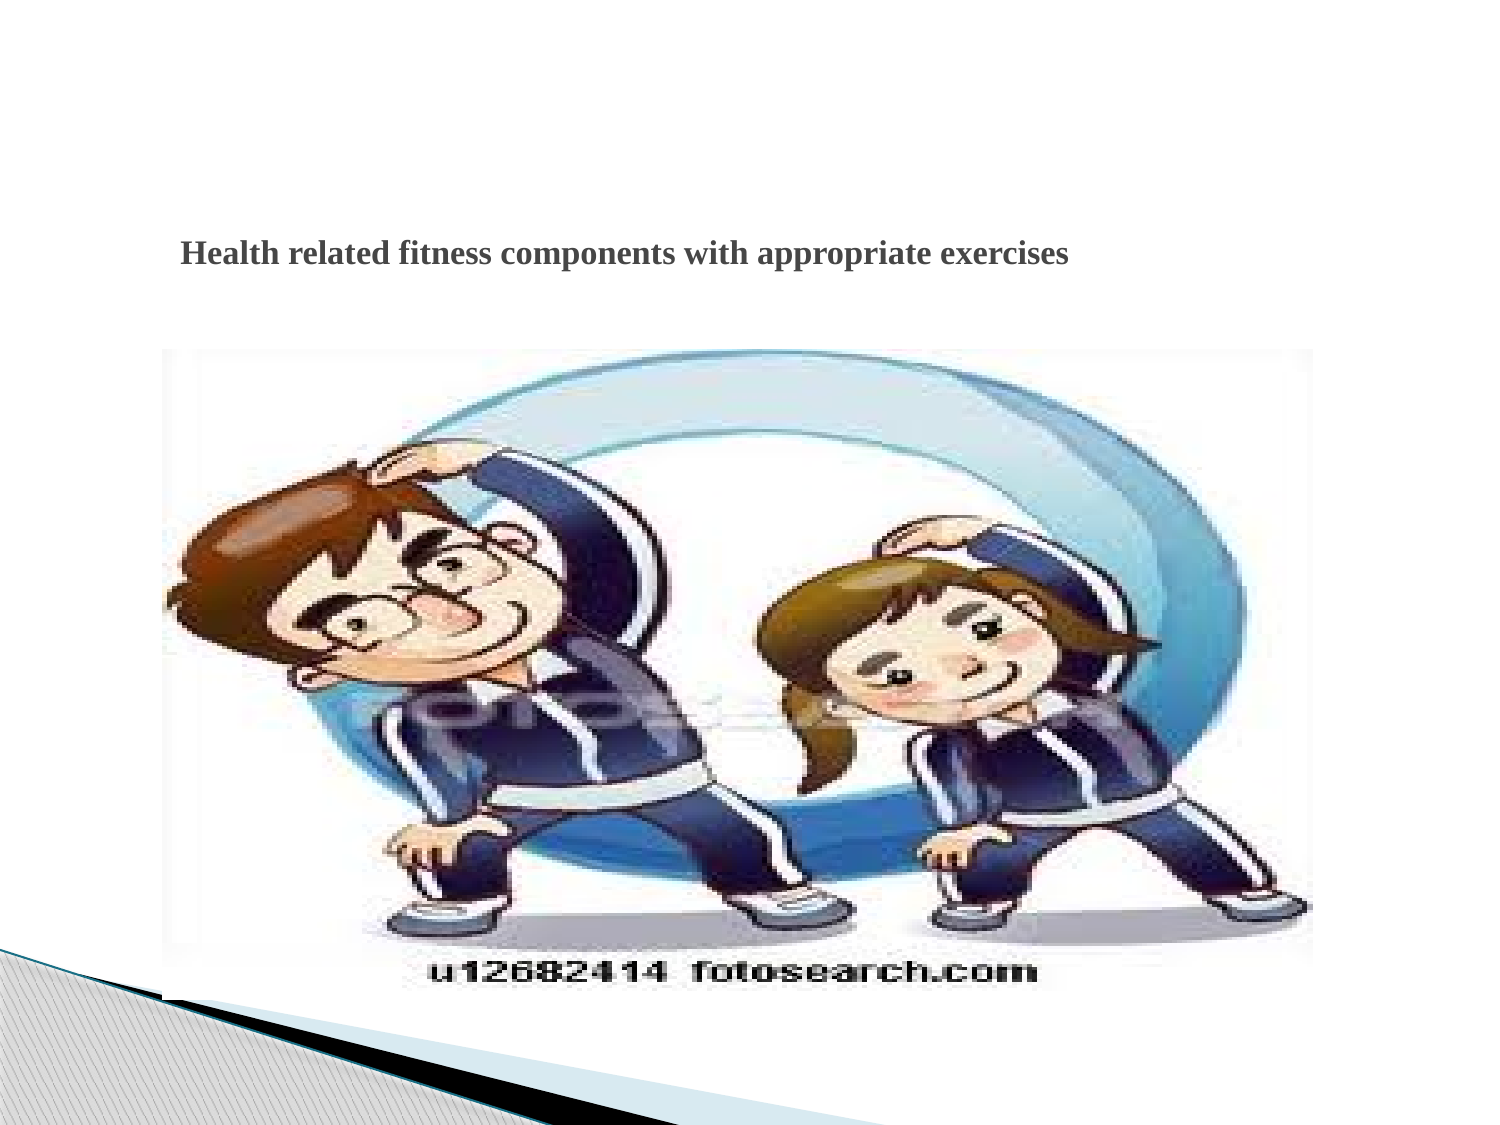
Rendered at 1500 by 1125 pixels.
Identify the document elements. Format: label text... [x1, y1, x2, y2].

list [162, 349, 1313, 1001]
title Health related fitness components with appropriate exercises [165, 162, 1335, 400]
